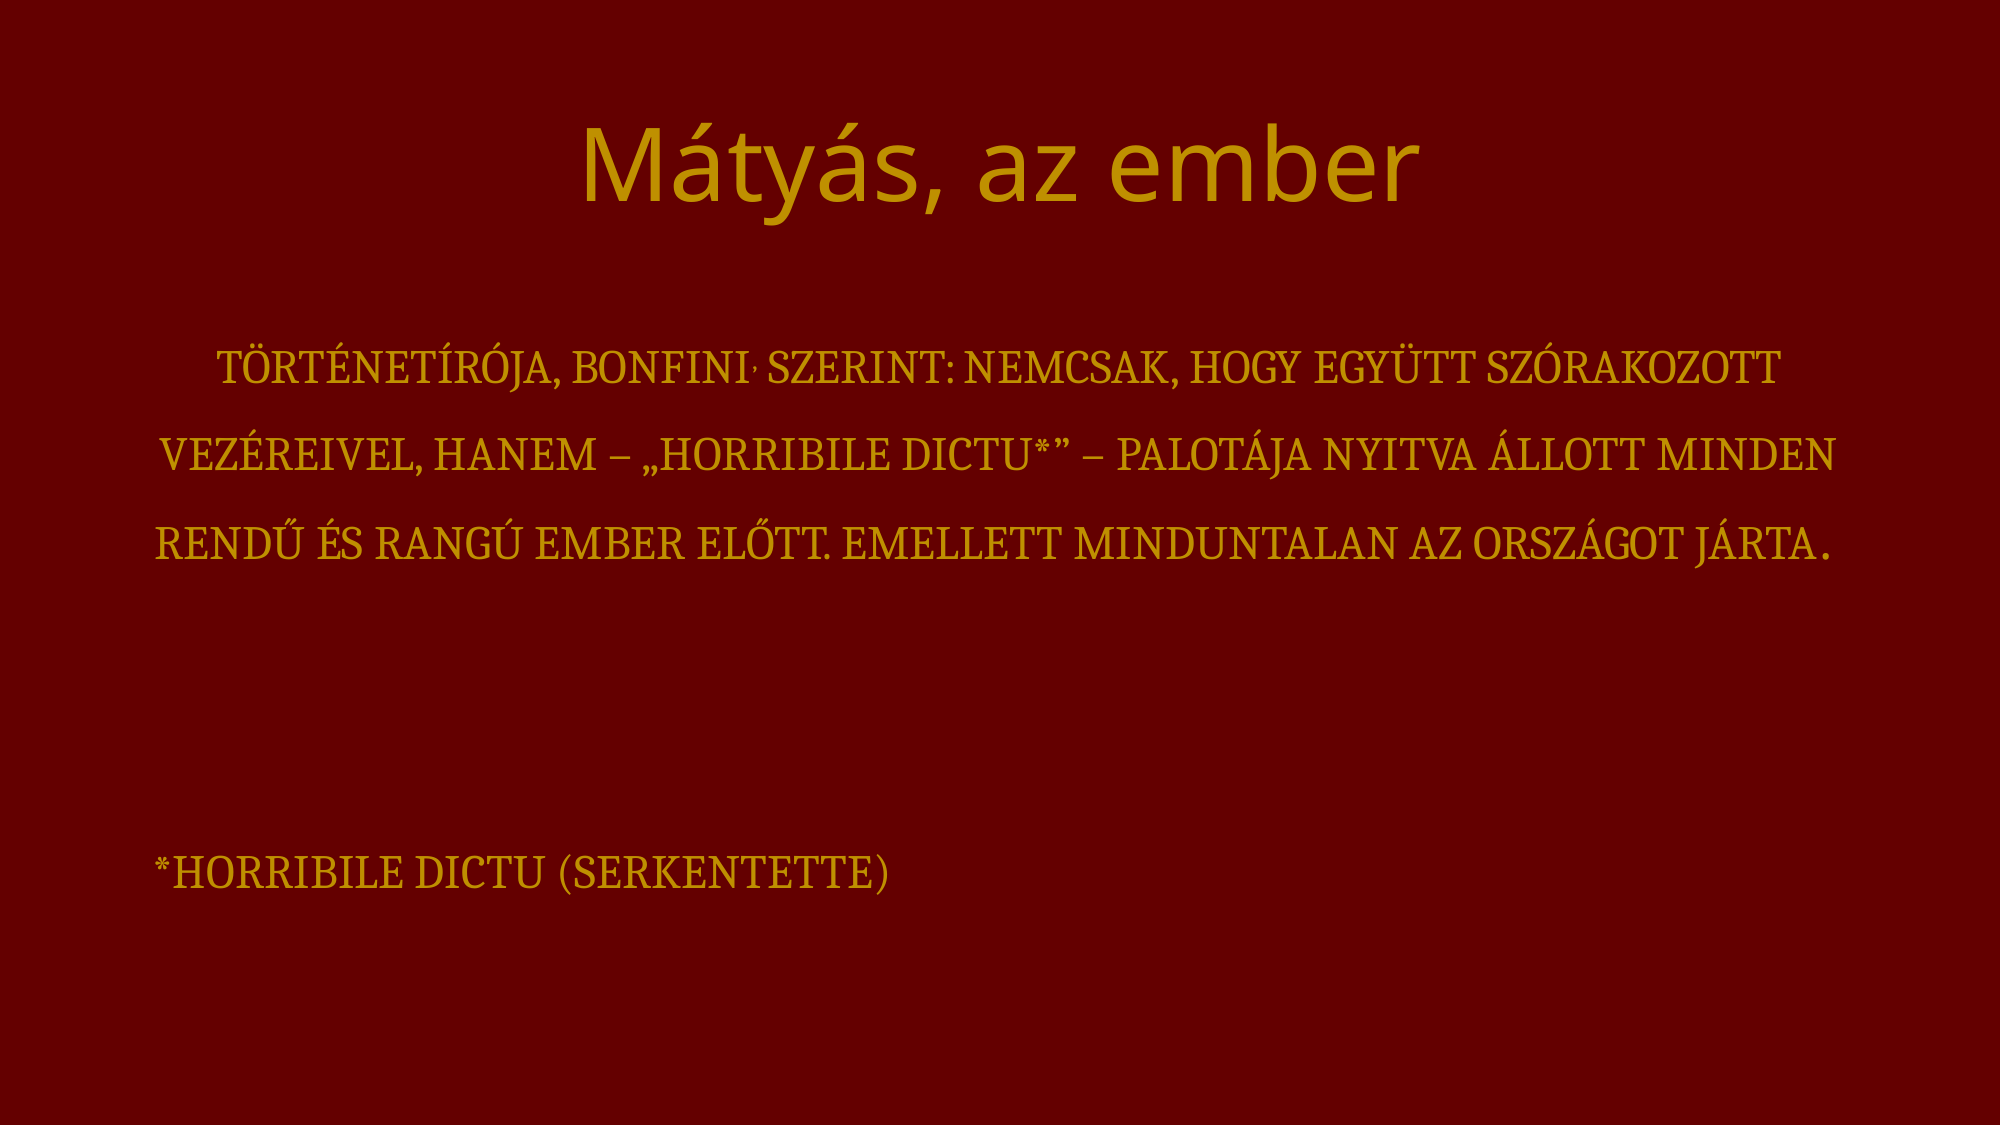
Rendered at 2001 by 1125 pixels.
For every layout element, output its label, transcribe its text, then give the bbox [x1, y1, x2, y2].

title Mátyás, az ember [137, 59, 1863, 278]
list Történetírója, Bonfini, szerint: Nemcsak, hogy együtt szórakozott vezéreivel, hanem – „horribile dictu*” – palotája nyitva állott minden rendű és rangú ember előtt. Emellett minduntalan az országot járta. *horribile dictu (serkentette) [137, 299, 1863, 1014]
